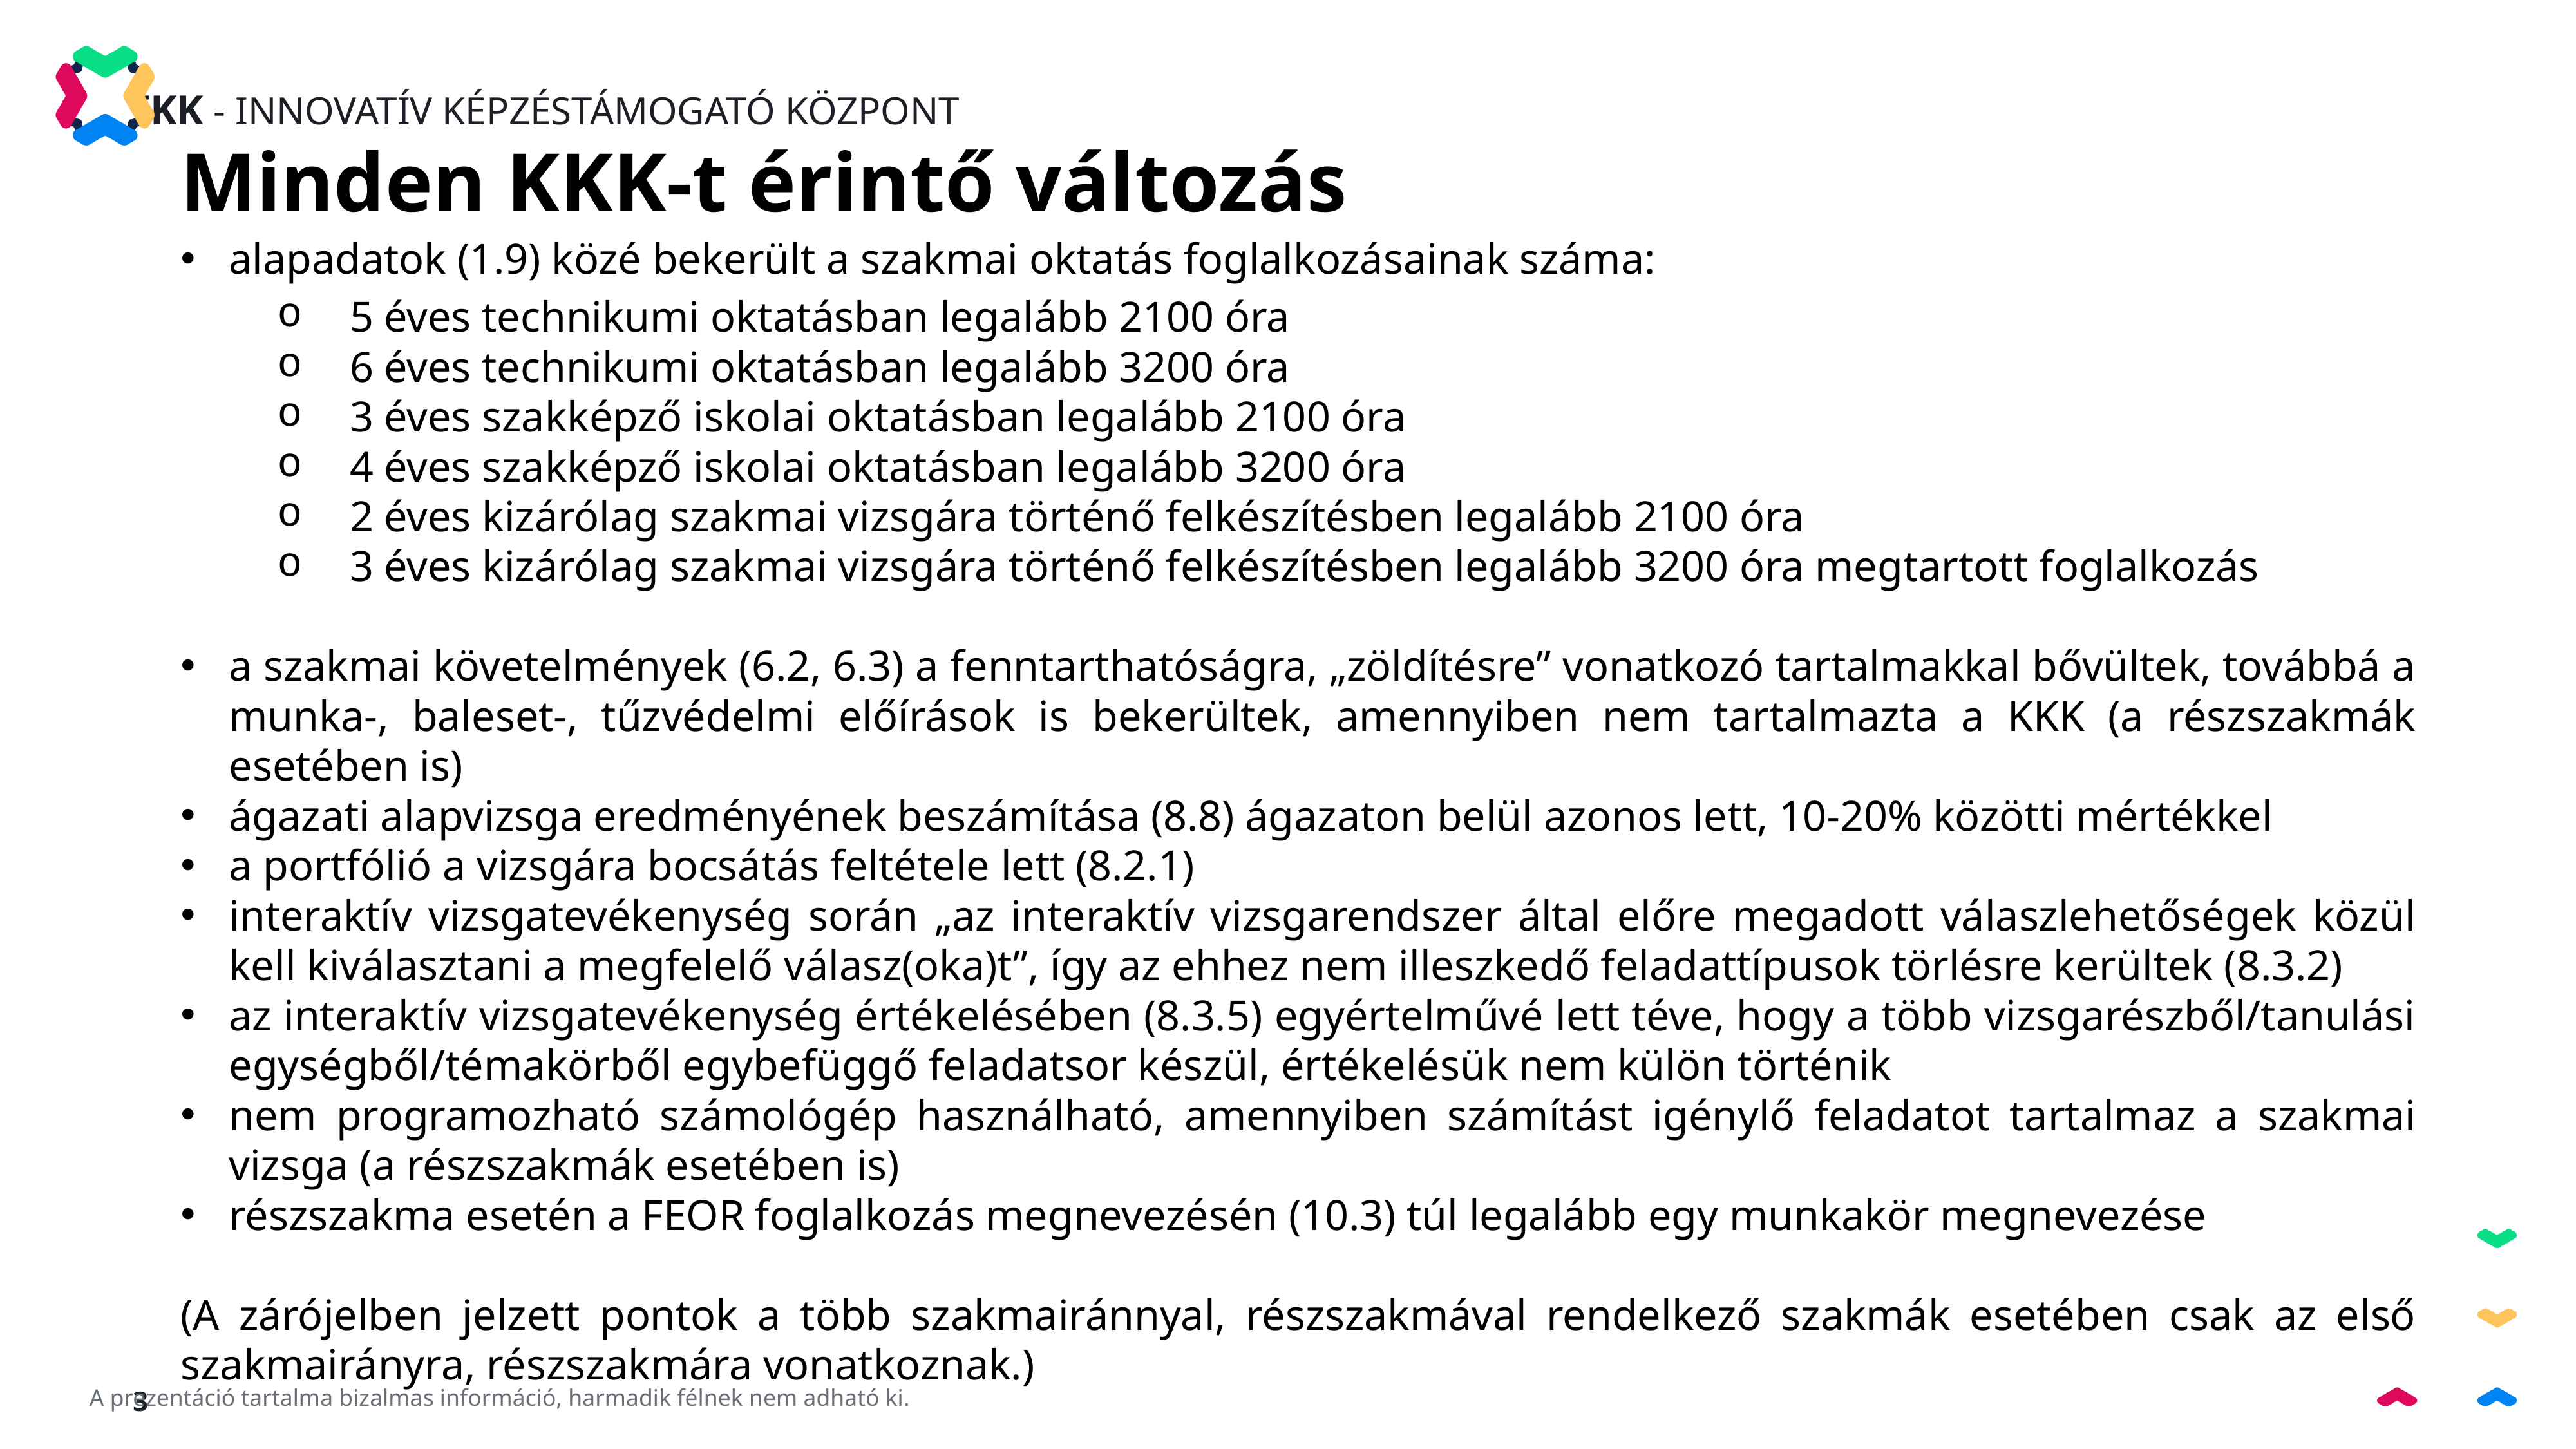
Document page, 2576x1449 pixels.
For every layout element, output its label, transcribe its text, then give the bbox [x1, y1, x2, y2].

list Minden KKK-t érintő változás [180, 131, 2504, 204]
picture [55, 46, 155, 146]
picture [2377, 1229, 2517, 1406]
list alapadatok (1.9) közé bekerült a szakmai oktatás foglalkozásainak száma: 5 éves technikumi oktatásban legalább 2100 óra 6 éves technikumi oktatásban legalább 3200 óra 3 éves szakképző iskolai oktatásban legalább 2100 óra 4 éves szakképző iskolai oktatásban legalább 3200 óra 2 éves kizárólag szakmai vizsgára történő felkészítésben legalább 2100 óra 3 éves kizárólag szakmai vizsgára történő felkészítésben legalább 3200 óra megtartott foglalkozás a szakmai követelmények (6.2, 6.3) a fenntarthatóságra, „zöldítésre” vonatkozó tartalmakkal bővültek, továbbá a munka-, baleset-, tűzvédelmi előírások is bekerültek, amennyiben nem tartalmazta a KKK (a részszakmák esetében is) ágazati alapvizsga eredményének beszámítása (8.8) ágazaton belül azonos lett, 10-20% közötti mértékkel a portfólió a vizsgára bocsátás feltétele lett (8.2.1) interaktív vizsgatevékenység során „az interaktív vizsgarendszer által előre megadott válaszlehetőségek közül kell kiválasztani a megfelelő válasz(oka)t”, így az ehhez nem illeszkedő feladattípusok törlésre kerültek (8.3.2) az interaktív vizsgatevékenység értékelésében (8.3.5) egyértelművé lett téve, hogy a több vizsgarészből/tanulási egységből/témakörből egybefüggő feladatsor készül, értékelésük nem külön történik nem programozható számológép használható, amennyiben számítást igénylő feladatot tartalmaz a szakmai vizsga (a részszakmák esetében is) részszakma esetén a FEOR foglalkozás megnevezésén (10.3) túl legalább egy munkakör megnevezése (A zárójelben jelzett pontok a több szakmairánnyal, részszakmával rendelkező szakmák esetében csak az első szakmairányra, részszakmára vonatkoznak.) [180, 232, 2417, 1332]
